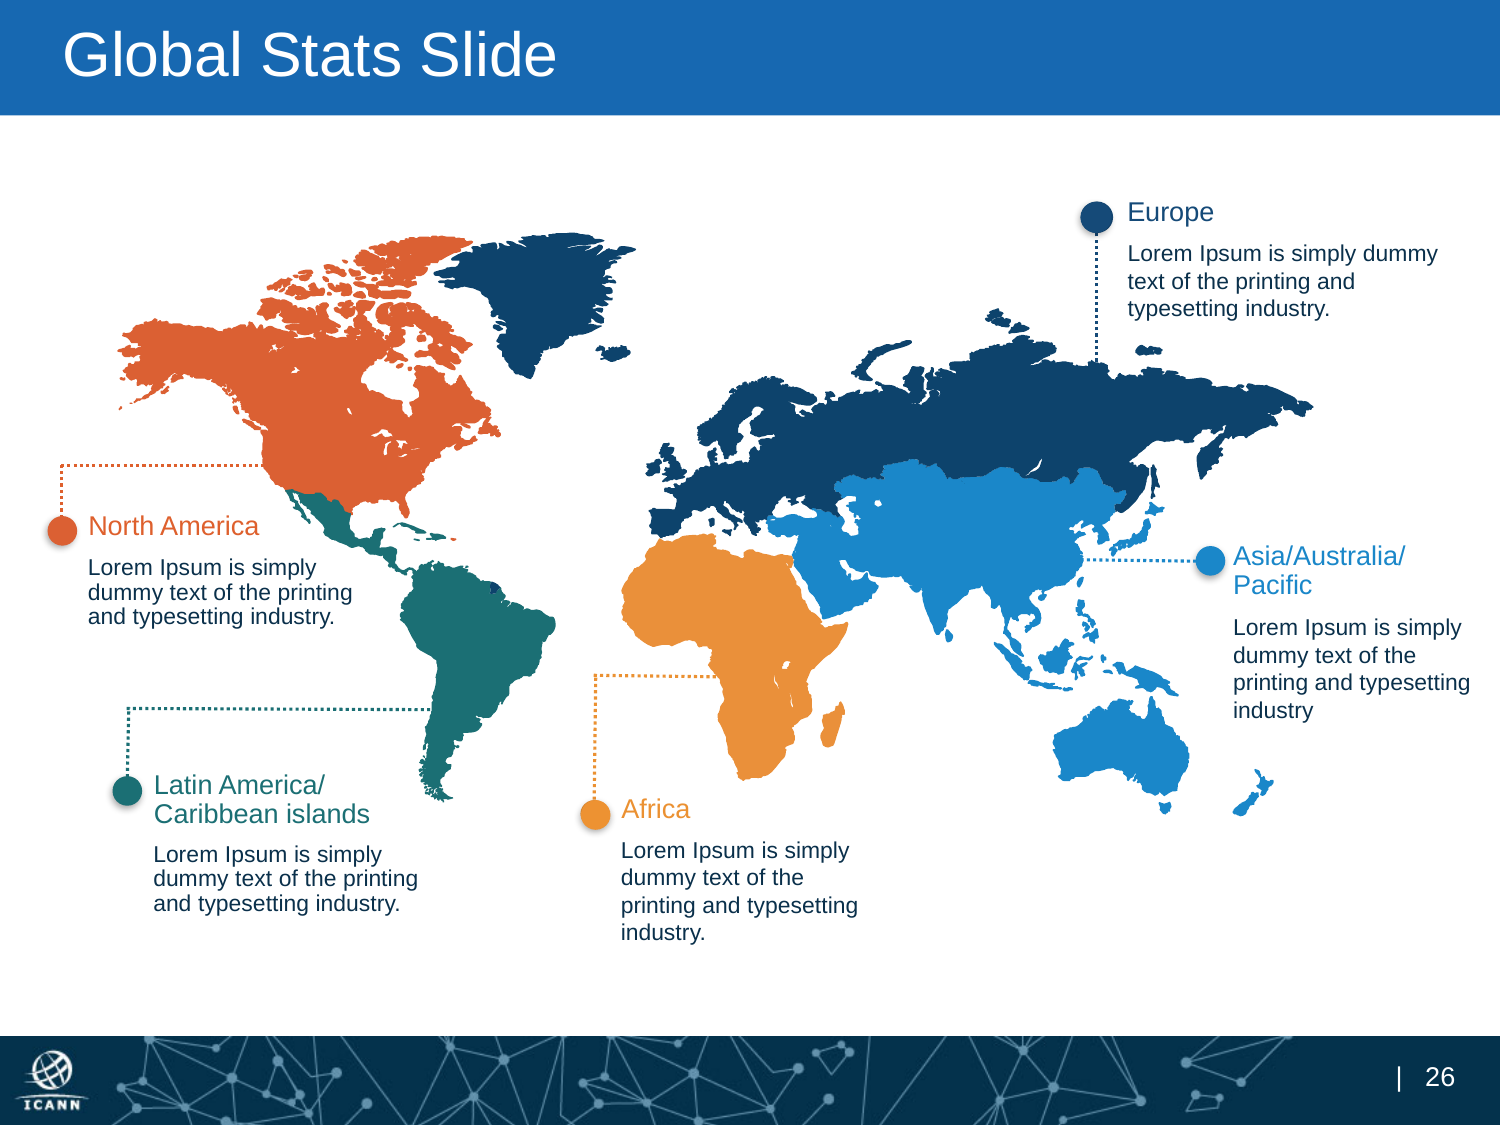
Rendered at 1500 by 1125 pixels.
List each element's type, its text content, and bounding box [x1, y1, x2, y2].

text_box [117, 235, 429, 542]
text_box [580, 800, 612, 831]
text_box Latin America/ Caribbean islands [153, 771, 385, 836]
text_box Europe [1127, 198, 1271, 228]
text_box North America [88, 511, 112, 542]
text_box Lorem Ipsum is simply dummy text of the printing and typesetting industry. [1319, 238, 1445, 300]
text_box [46, 516, 78, 547]
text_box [765, 604, 1274, 817]
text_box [433, 232, 1314, 595]
text_box Lorem Ipsum is simply dummy text of the printing and typesetting industry. [153, 842, 443, 979]
text_box Lorem Ipsum is simply dummy text of the printing and typesetting industry. [620, 835, 879, 896]
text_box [593, 674, 597, 813]
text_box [621, 604, 760, 782]
text_box Lorem Ipsum is simply dummy text of the printing and typesetting industry. [87, 555, 279, 698]
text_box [1082, 203, 1112, 230]
picture [0, 1036, 1500, 1125]
text_box Lorem Ipsum is simply dummy text of the printing and typesetting industry [1278, 612, 1492, 737]
text_box Asia/Australia/ Pacific [1278, 542, 1449, 609]
text_box [111, 776, 143, 807]
title Global Stats Slide [0, 0, 1500, 116]
text_box Africa [621, 795, 766, 825]
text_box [284, 488, 556, 803]
